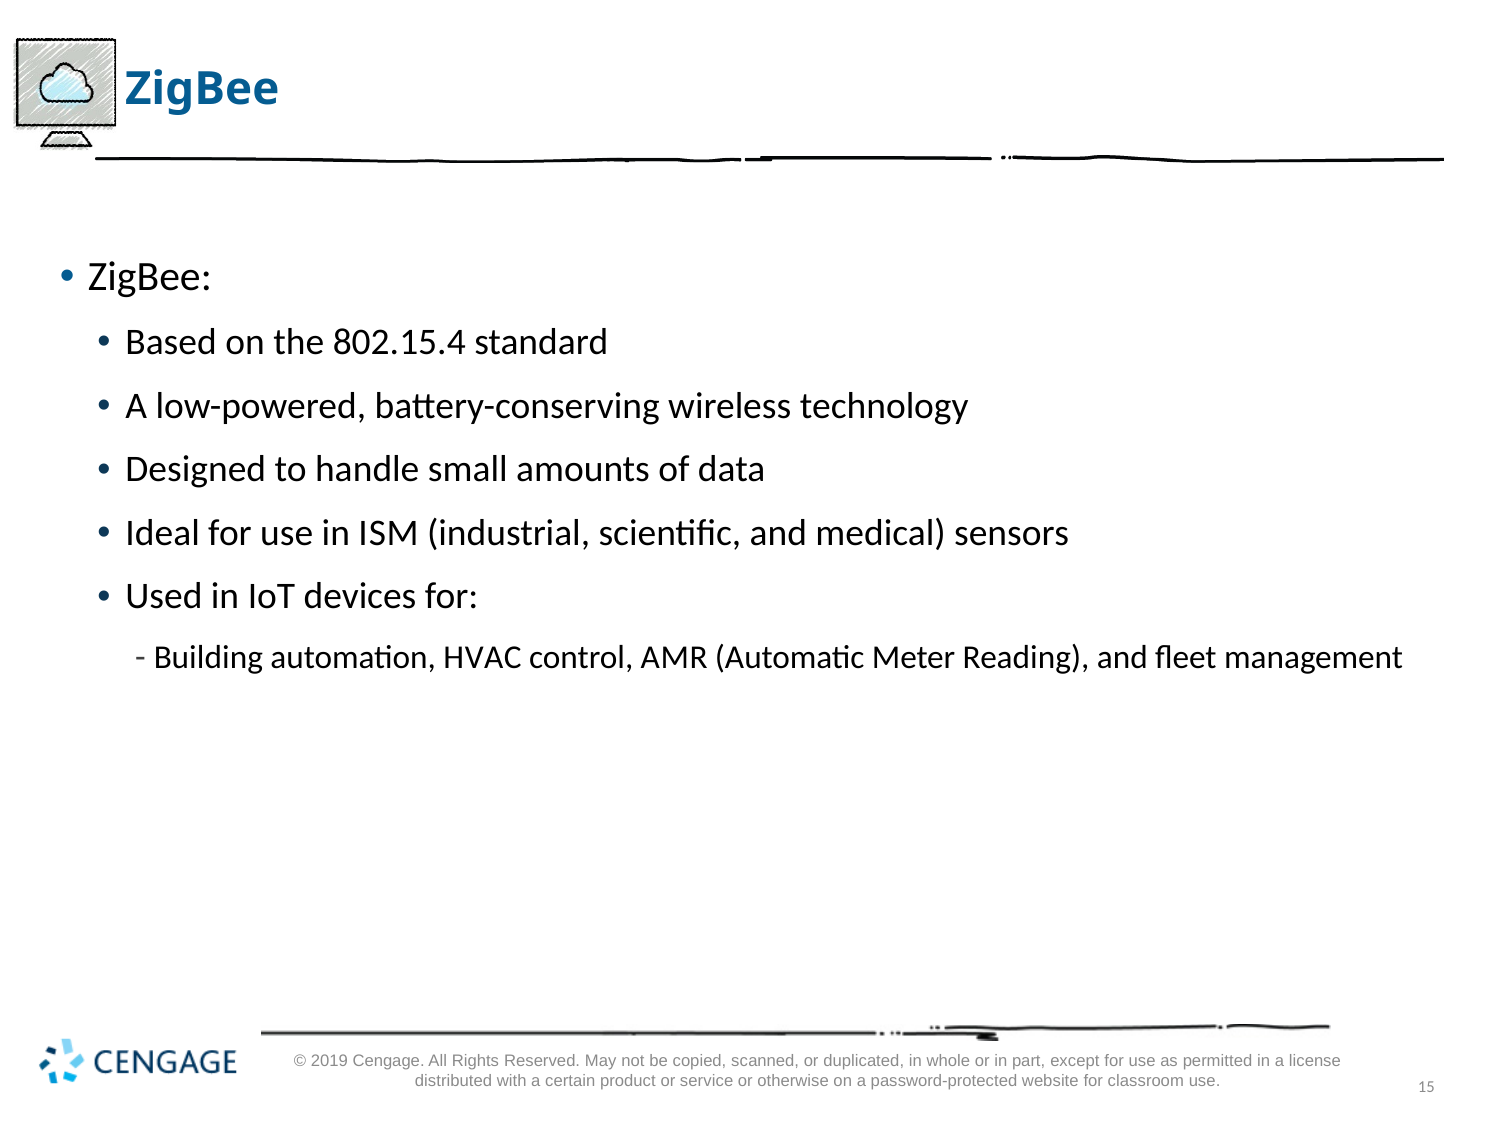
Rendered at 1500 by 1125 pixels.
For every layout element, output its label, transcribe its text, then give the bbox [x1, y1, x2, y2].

picture [13, 36, 117, 151]
picture [19, 1025, 249, 1096]
title ZigBee [125, 66, 1442, 116]
picture [261, 1024, 1331, 1041]
list ZigBee: Based on the 802.15.4 standard A low-powered, battery-conserving wireless technology Designed to handle small amounts of data Ideal for use in I S M (industrial, scientific, and medical) sensors Used in IoT devices for: Building automation, H V A C control, A M R (Automatic Meter Reading), and fleet management [59, 252, 1441, 681]
footer © 2019 Cengage. All Rights Reserved. May not be copied, scanned, or duplicated, in whole or in part, except for use as permitted in a license distributed with a certain product or service or otherwise on a password-protected website for classroom use. [262, 1050, 1375, 1091]
picture [95, 155, 1444, 163]
